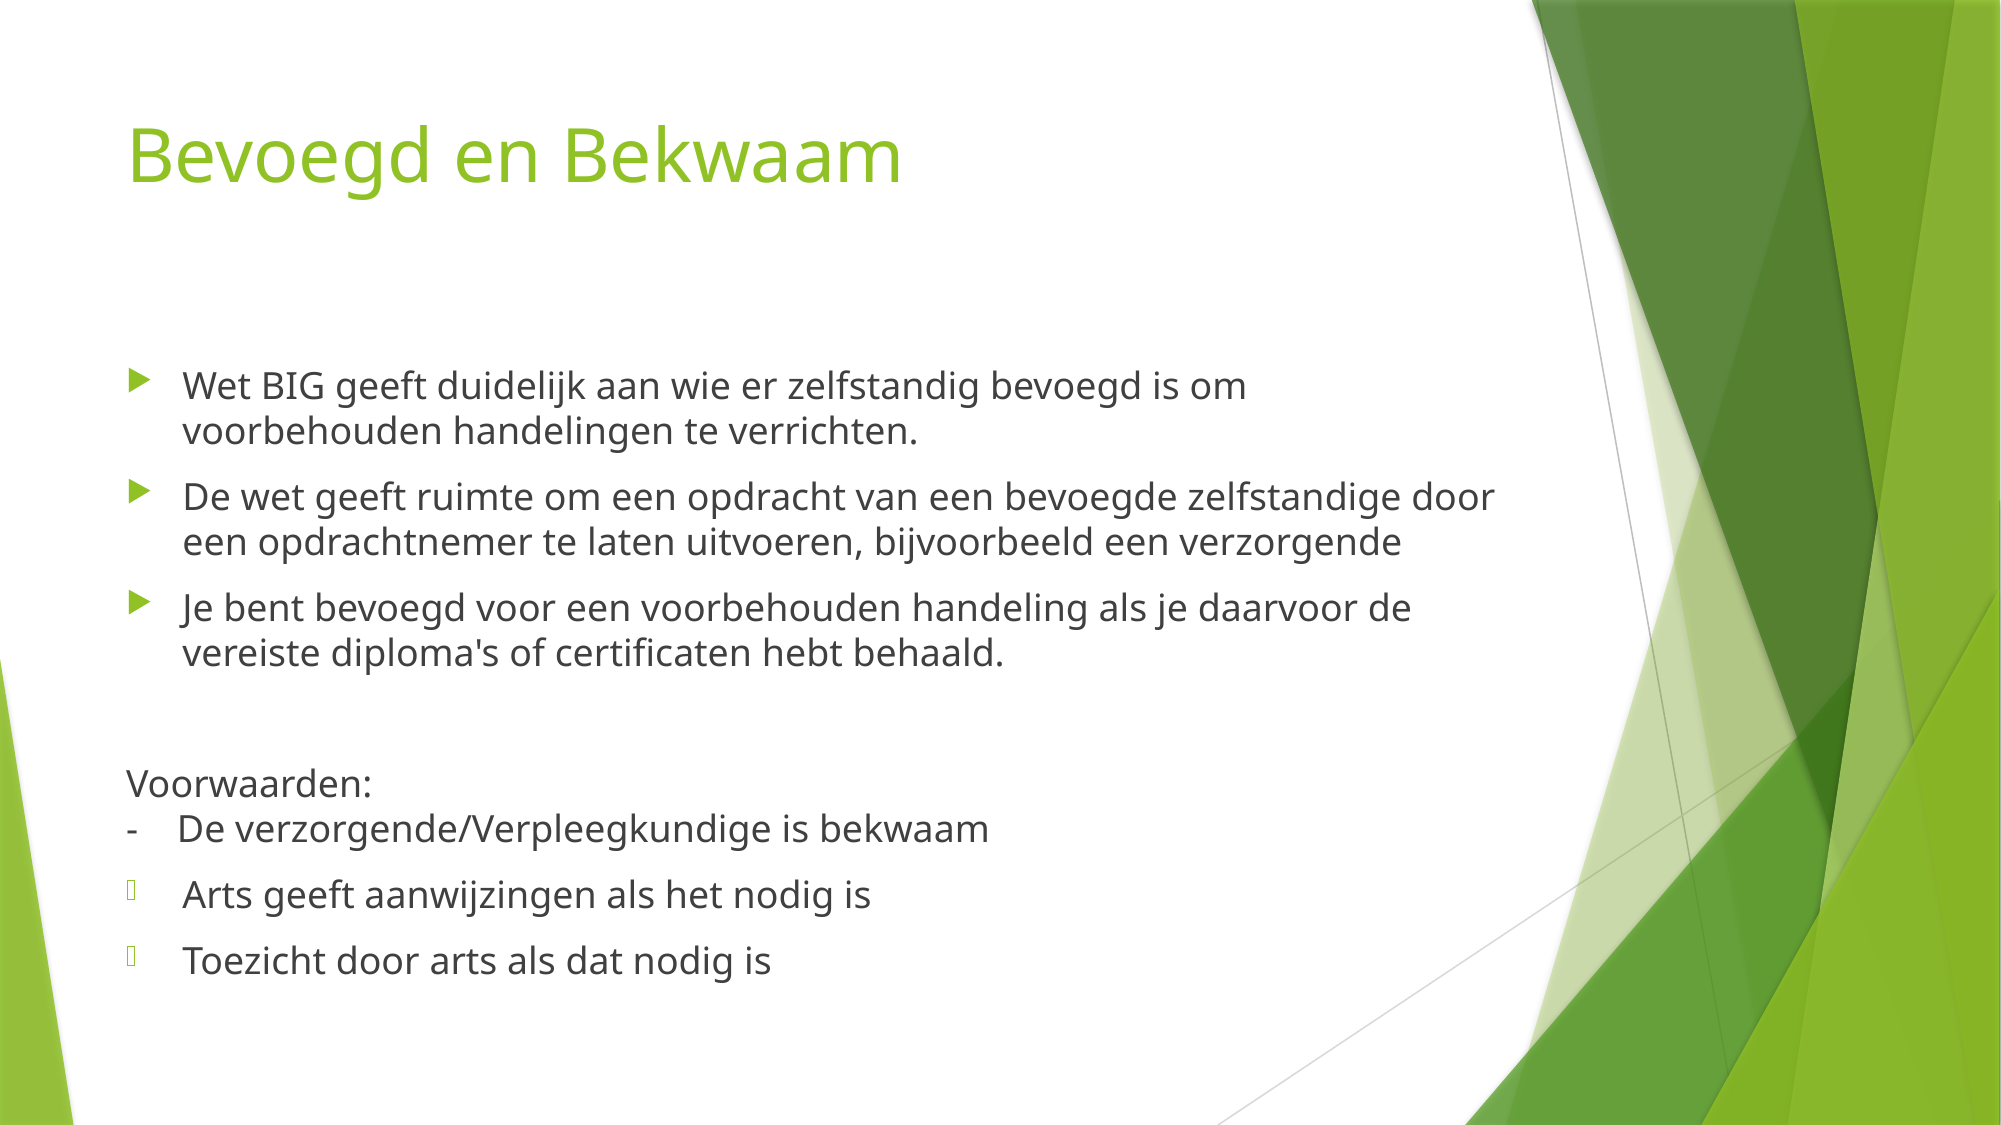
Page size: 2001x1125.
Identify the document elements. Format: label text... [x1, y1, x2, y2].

title Bevoegd en Bekwaam [111, 99, 1522, 317]
list Wet BIG geeft duidelijk aan wie er zelfstandig bevoegd is om voorbehouden handelingen te verrichten. De wet geeft ruimte om een opdracht van een bevoegde zelfstandige door een opdrachtnemer te laten uitvoeren, bijvoorbeeld een verzorgende Je bent bevoegd voor een voorbehouden handeling als je daarvoor de vereiste diploma's of certificaten hebt behaald. Voorwaarden: - De verzorgende/Verpleegkundige is bekwaam Arts geeft aanwijzingen als het nodig is Toezicht door arts als dat nodig is [111, 354, 1522, 992]
